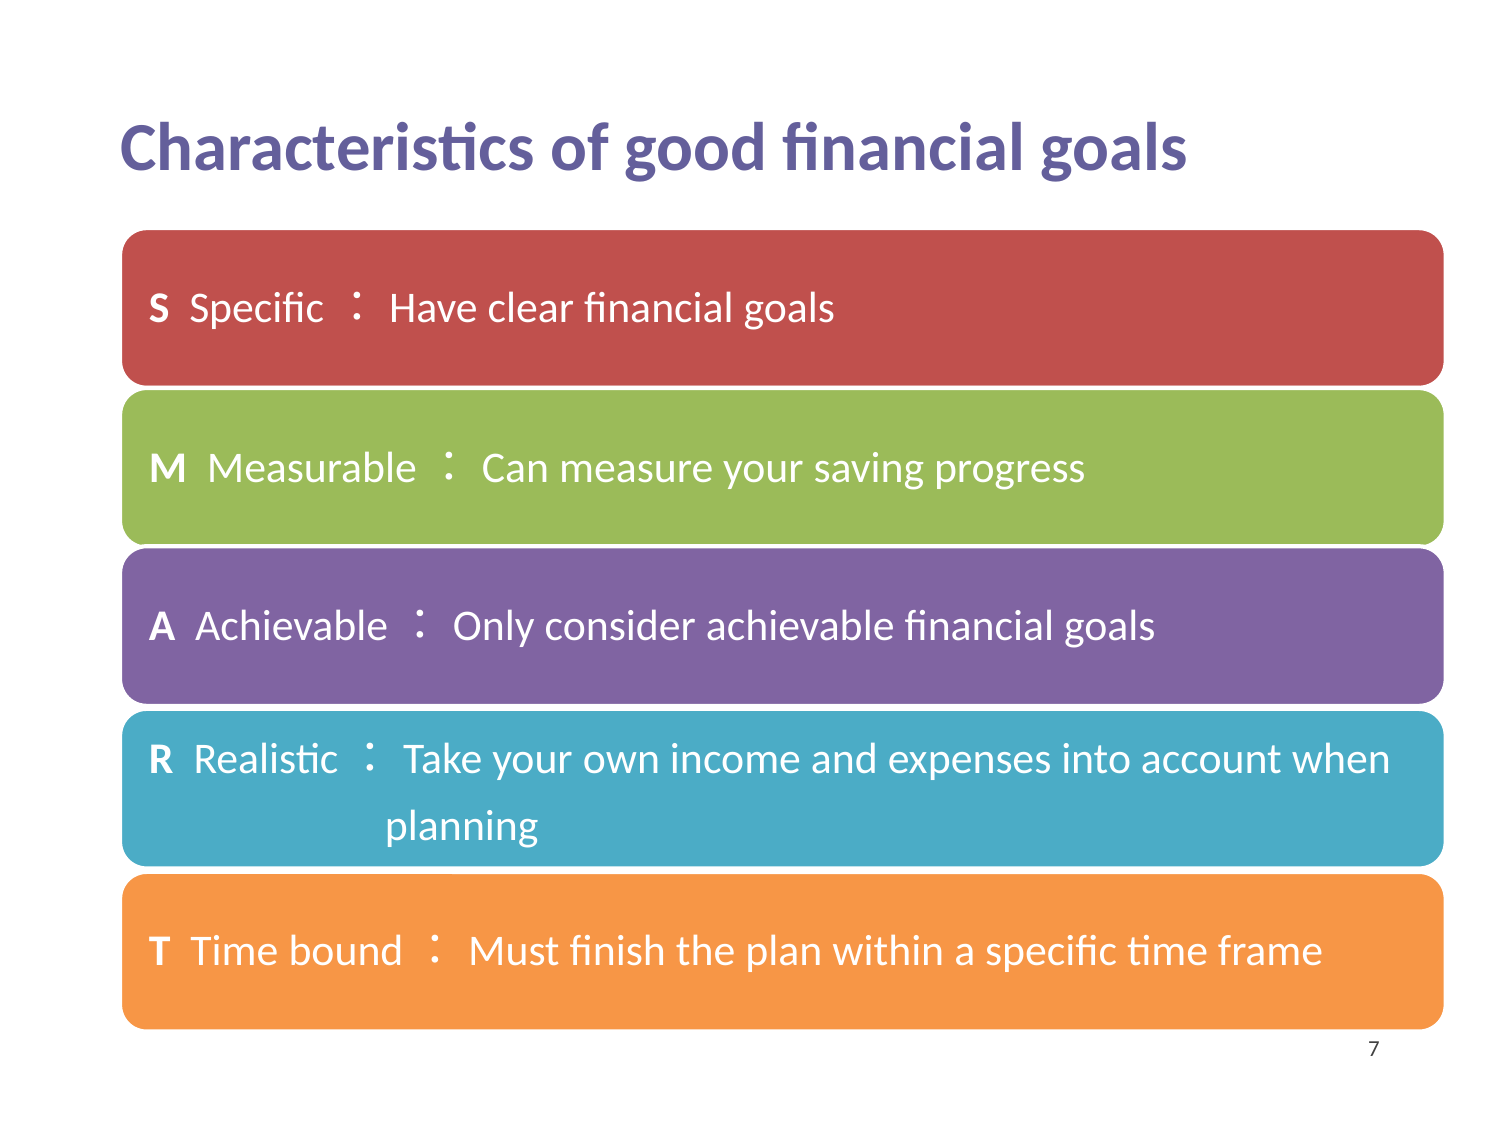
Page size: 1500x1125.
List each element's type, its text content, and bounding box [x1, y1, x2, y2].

slide_number 7 [1358, 1036, 1381, 1062]
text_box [119, 227, 1446, 1036]
list Characteristics of good financial goals [119, 113, 1382, 227]
